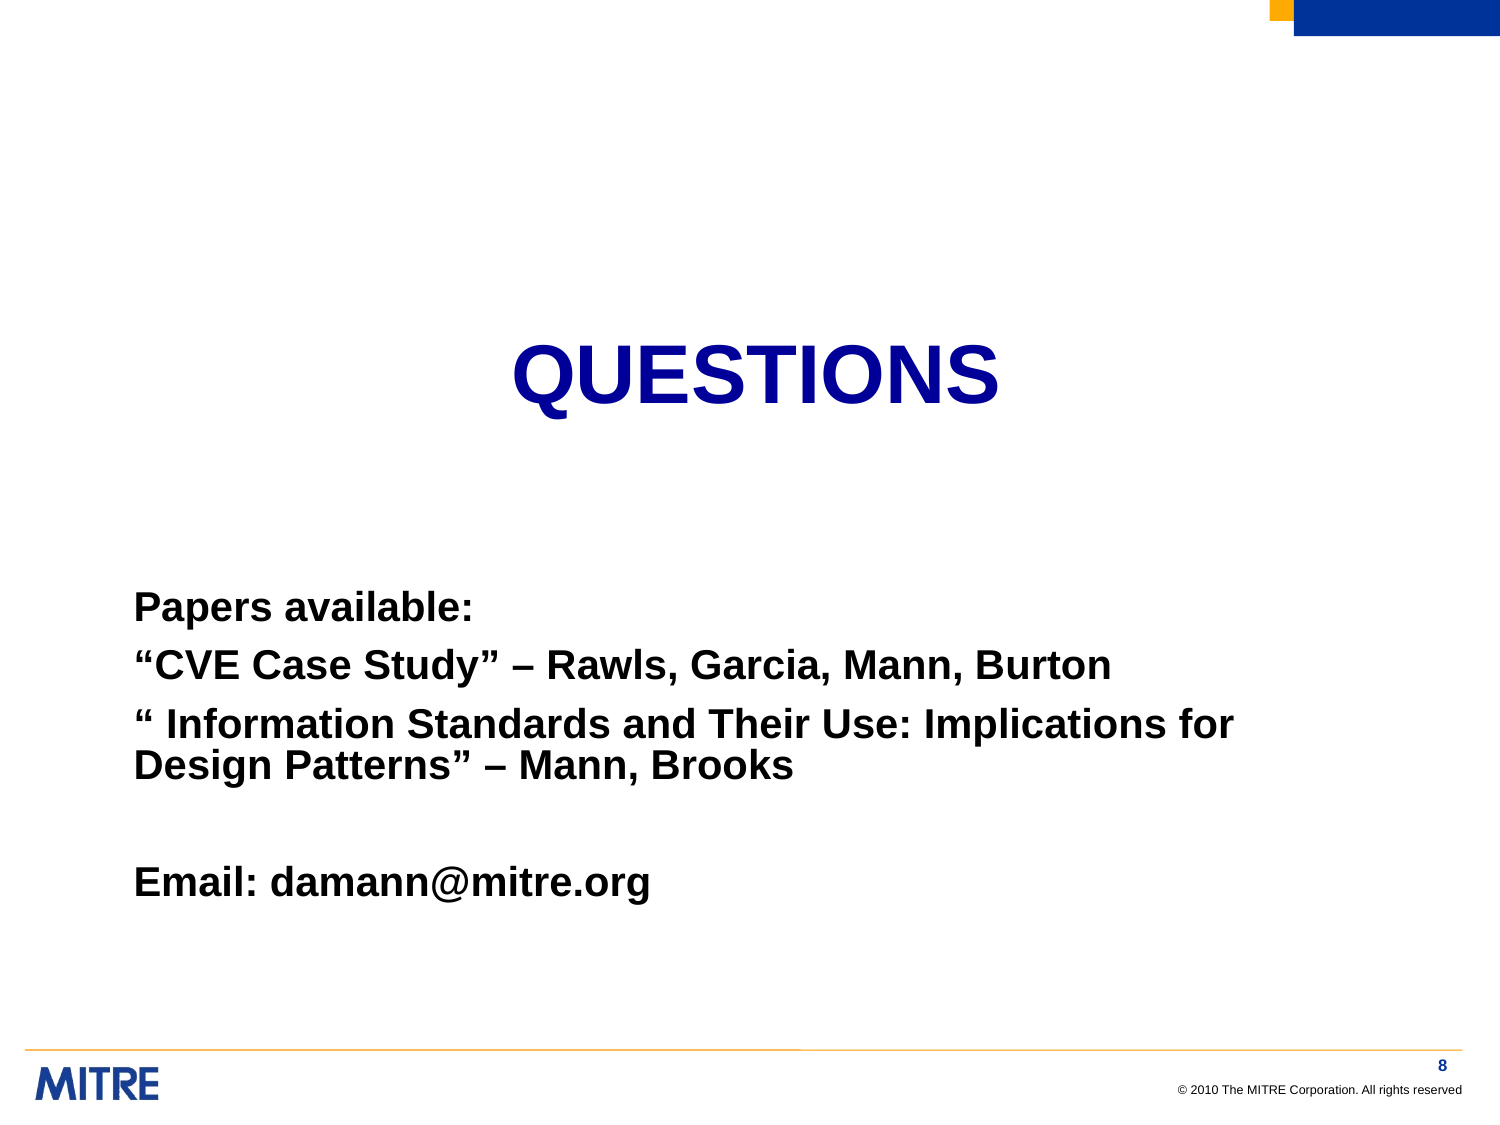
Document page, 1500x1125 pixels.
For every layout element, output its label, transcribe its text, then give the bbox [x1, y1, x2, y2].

list Papers available: “CVE Case Study” – Rawls, Garcia, Mann, Burton “ Information Standards and Their Use: Implications for Design Patterns” – Mann, Brooks Email: damann@mitre.org [118, 666, 1394, 913]
slide_number 8 [1374, 1049, 1463, 1076]
picture [30, 1064, 163, 1106]
title questions [118, 349, 1394, 574]
